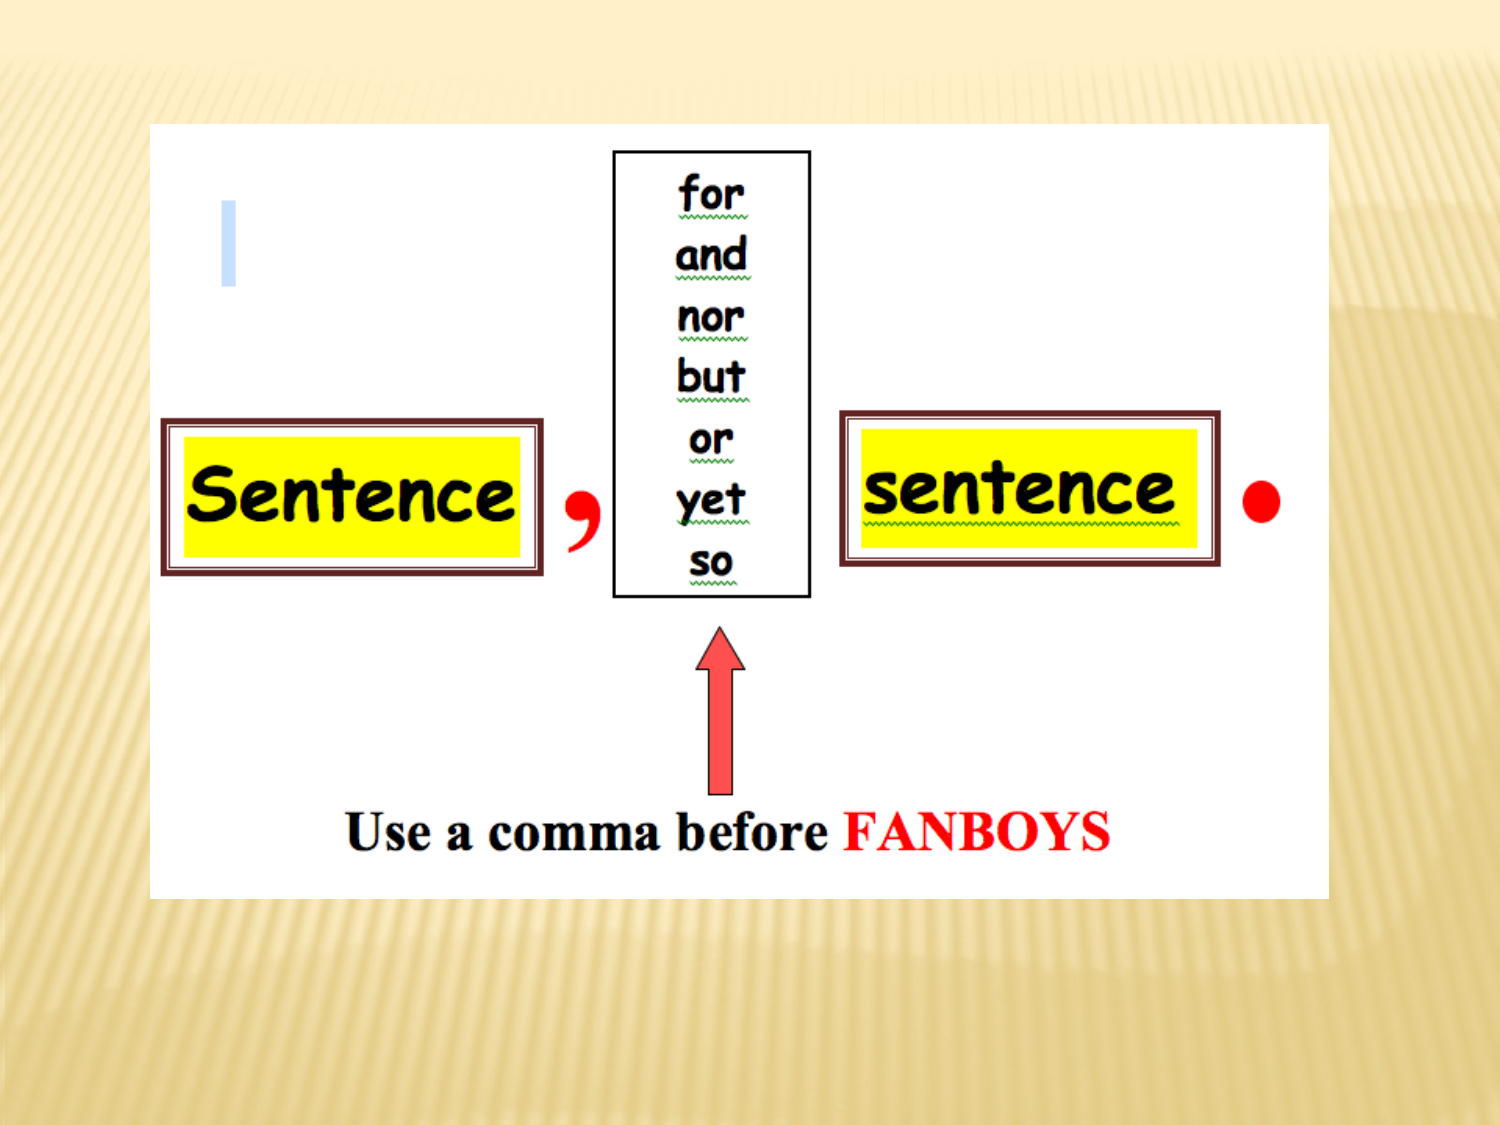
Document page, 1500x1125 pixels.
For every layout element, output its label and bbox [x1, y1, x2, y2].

picture [149, 124, 1329, 899]
